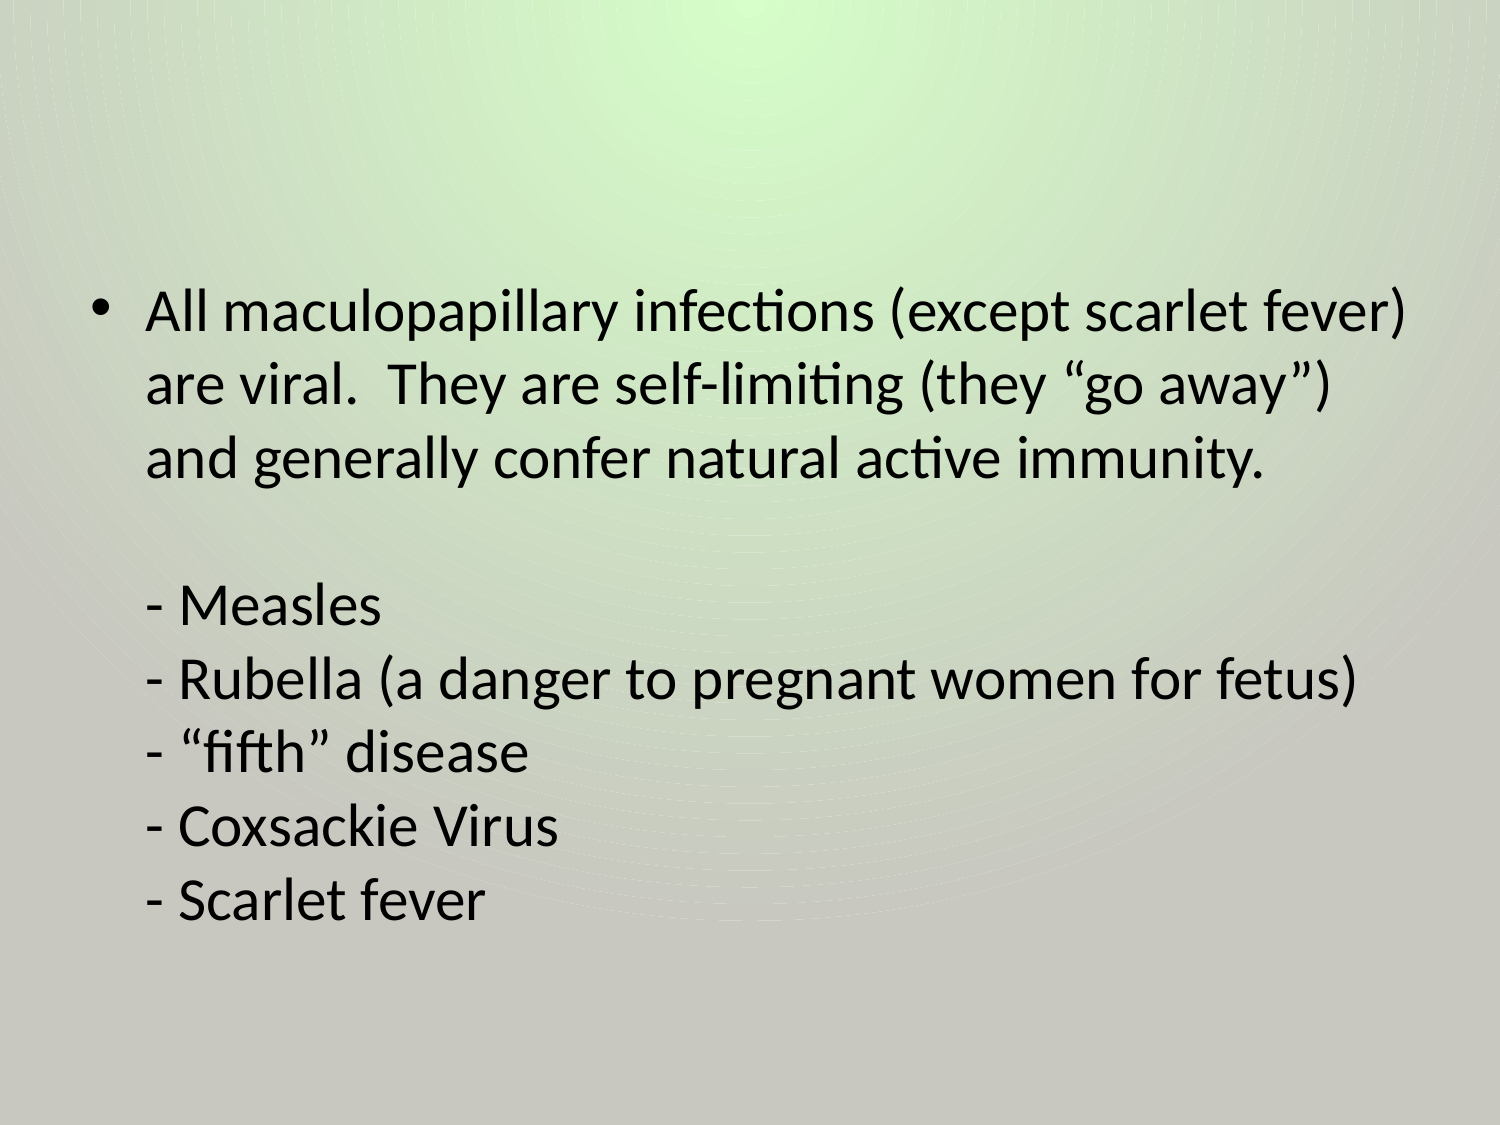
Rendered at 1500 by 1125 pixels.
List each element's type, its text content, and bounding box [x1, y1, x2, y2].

list All maculopapillary infections (except scarlet fever) are viral. They are self-limiting (they “go away”) and generally confer natural active immunity. - Measles - Rubella (a danger to pregnant women for fetus) - “fifth” disease - Coxsackie Virus - Scarlet fever [75, 262, 1425, 1005]
